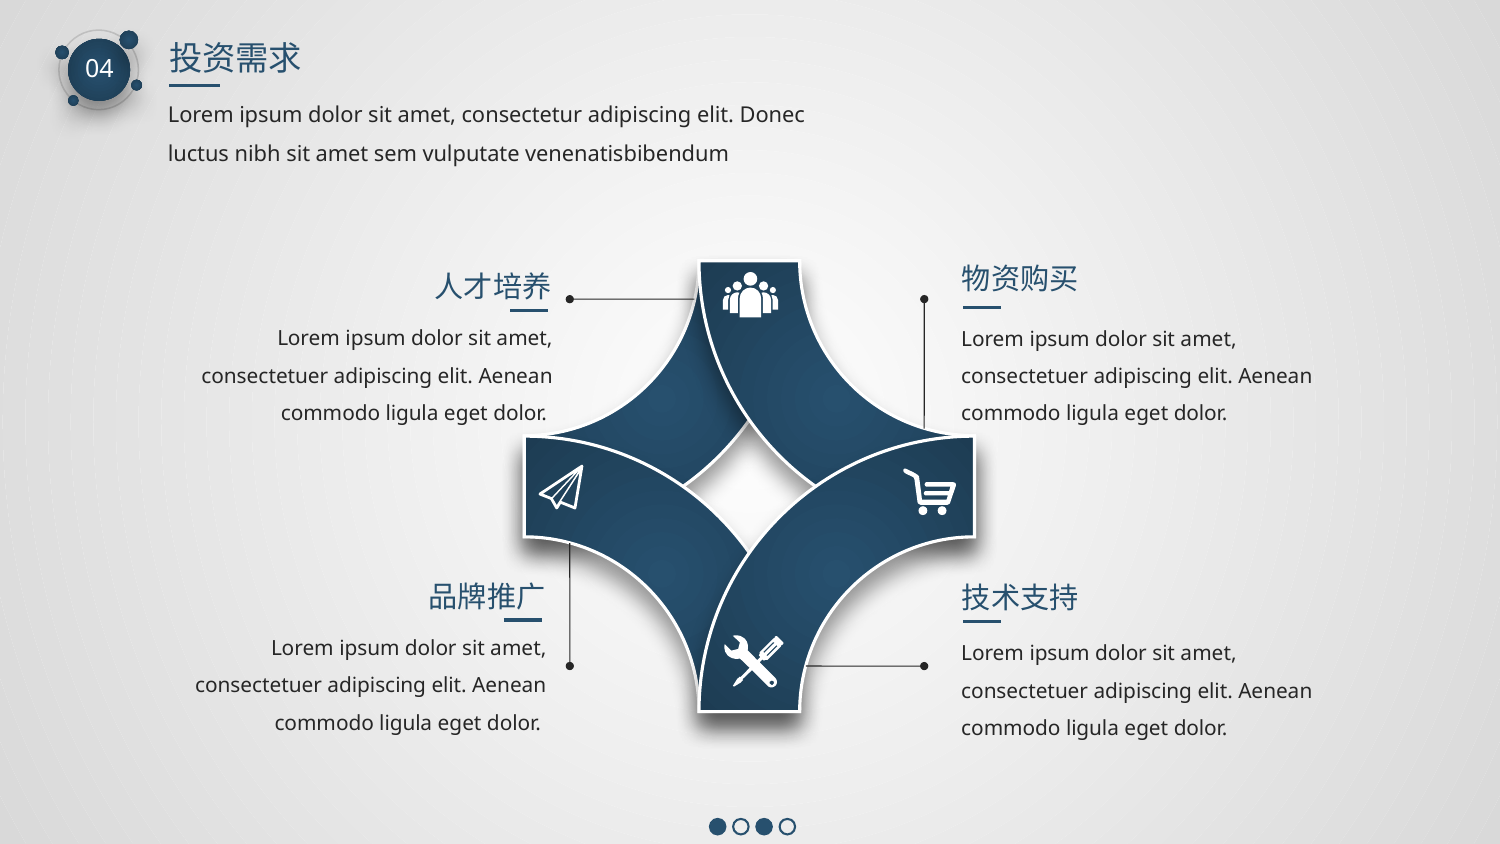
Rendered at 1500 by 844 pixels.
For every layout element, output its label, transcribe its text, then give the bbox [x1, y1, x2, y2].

text_box 品牌推广 [413, 570, 561, 621]
text_box [758, 281, 769, 291]
text_box [724, 635, 784, 688]
text_box Lorem ipsum dolor sit amet, consectetuer adipiscing elit. Aenean commodo ligula eget dolor. [946, 619, 1336, 747]
text_box [523, 435, 747, 663]
text_box Lorem ipsum dolor sit amet, consectetuer adipiscing elit. Aenean commodo ligula eget dolor. [172, 614, 561, 742]
text_box [565, 543, 574, 671]
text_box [901, 467, 958, 516]
text_box [920, 294, 929, 429]
text_box Lorem ipsum dolor sit amet, consectetuer adipiscing elit. Aenean commodo ligula eget dolor. [946, 305, 1336, 433]
text_box [743, 272, 758, 286]
text_box Lorem ipsum dolor sit amet, consectetur adipiscing elit. Donec luctus nibh sit amet sem vulputate venenatisbibendum [153, 79, 825, 174]
text_box 投资需求 [154, 30, 318, 79]
text_box [697, 259, 976, 486]
text_box [523, 321, 735, 486]
text_box 技术支持 [947, 572, 1094, 622]
text_box [805, 661, 929, 671]
text_box Lorem ipsum dolor sit amet, consectetuer adipiscing elit. Aenean commodo ligula eget dolor. [178, 305, 568, 433]
text_box [567, 295, 695, 304]
text_box [538, 464, 584, 510]
text_box 物资购买 [947, 252, 1094, 303]
text_box [732, 281, 742, 291]
text_box 人才培养 [419, 261, 567, 311]
text_box [697, 435, 976, 713]
text_box 04 [70, 45, 129, 91]
text_box [722, 286, 779, 318]
